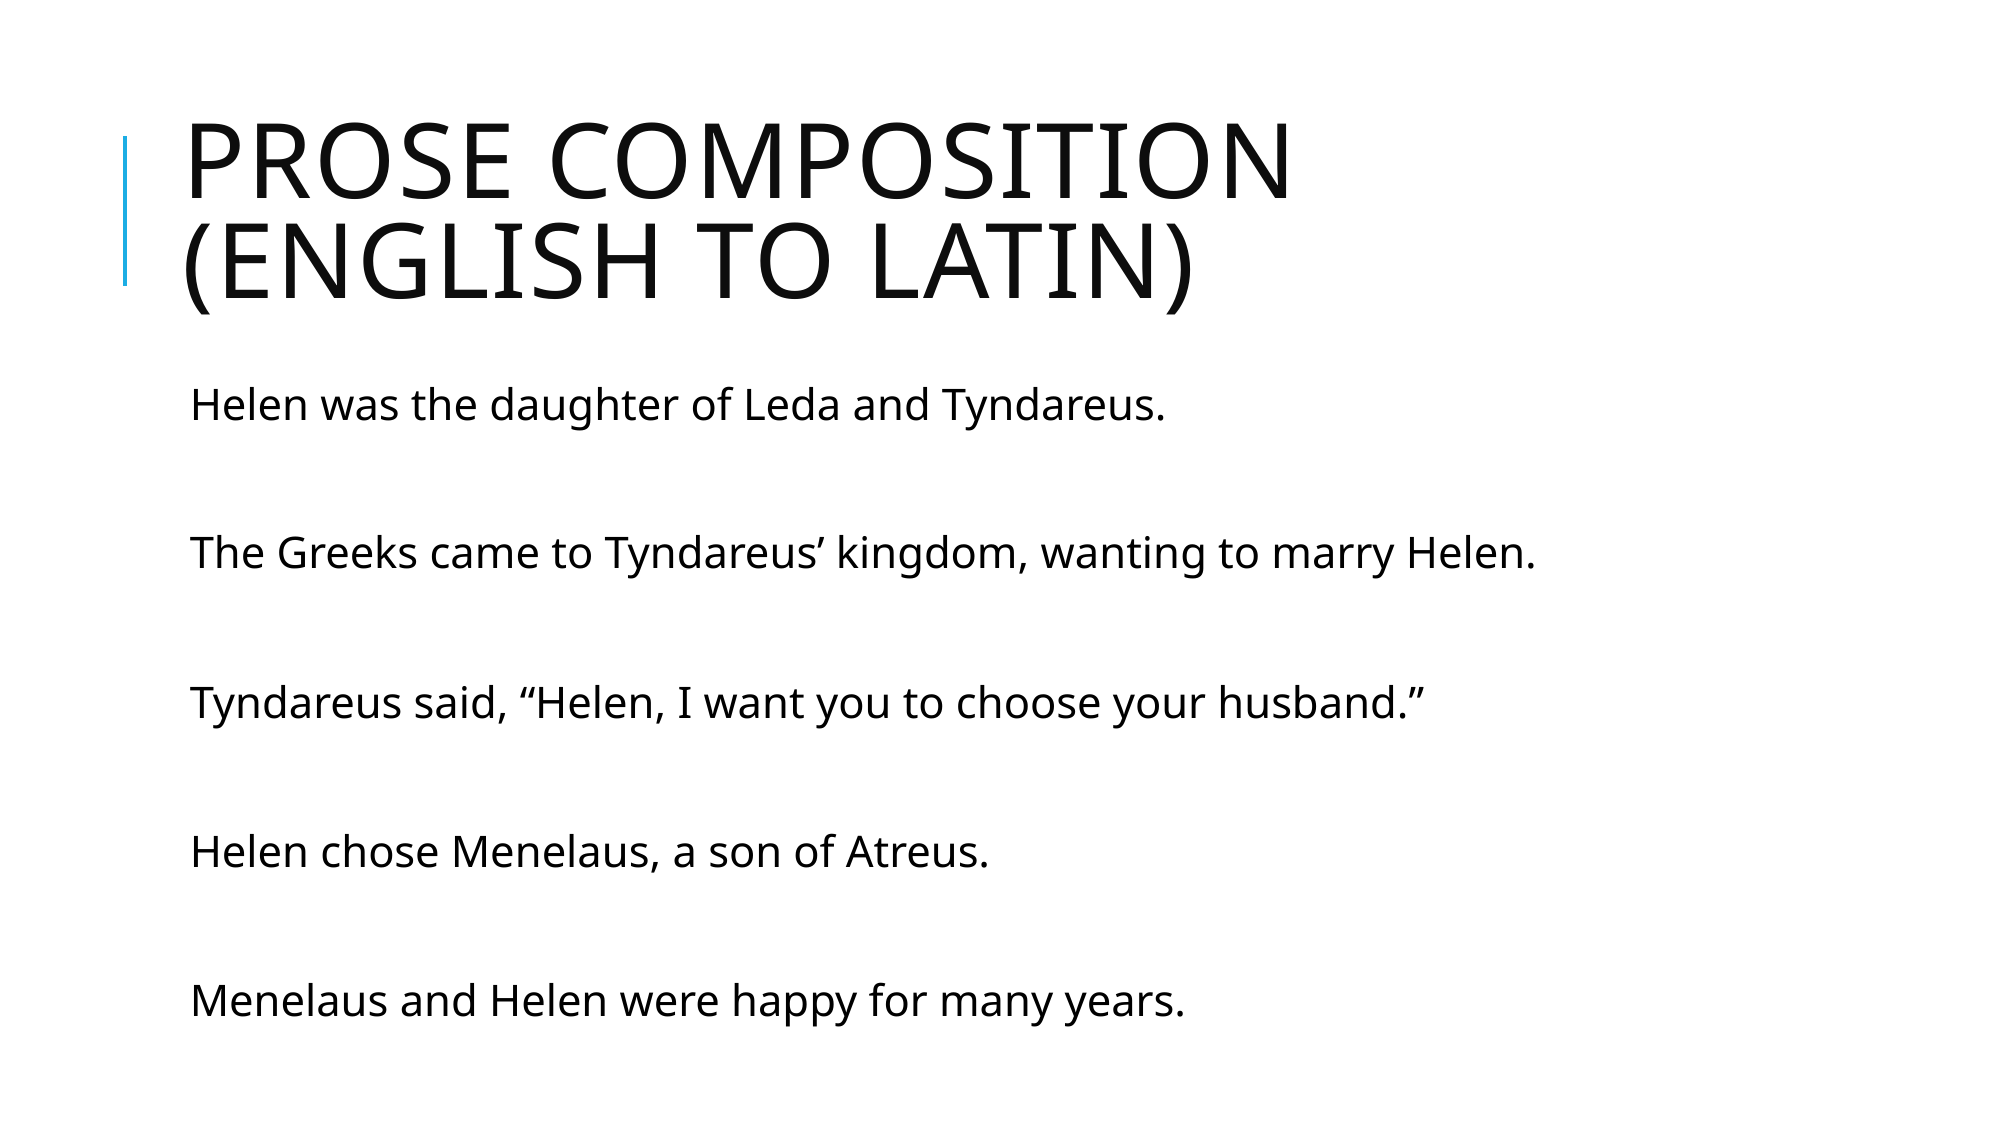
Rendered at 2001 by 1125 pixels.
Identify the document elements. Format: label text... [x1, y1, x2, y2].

list Helen was the daughter of Leda and Tyndareus. The Greeks came to Tyndareus’ kingdom, wanting to marry Helen. Tyndareus said, “Helen, I want you to choose your husband.” Helen chose Menelaus, a son of Atreus. Menelaus and Helen were happy for many years. [168, 375, 1763, 1035]
title Prose Composition (English to Latin) [168, 96, 1763, 342]
